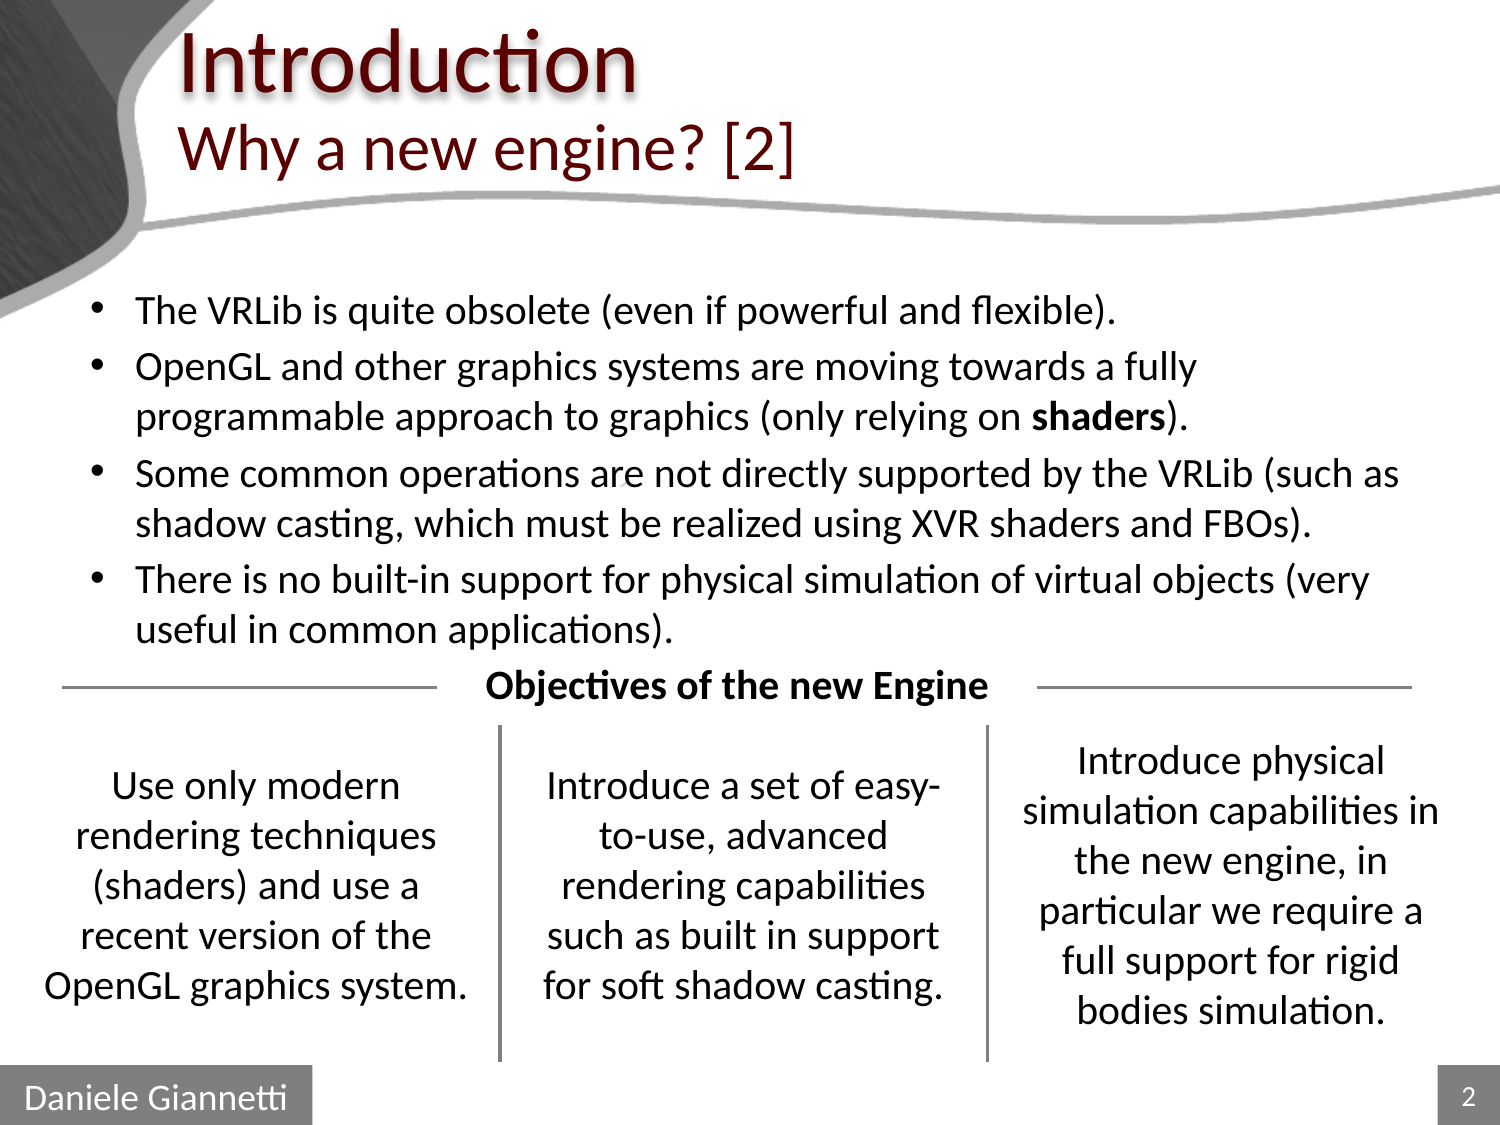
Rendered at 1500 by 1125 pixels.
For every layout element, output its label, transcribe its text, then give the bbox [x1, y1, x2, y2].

text_box Introduce physical simulation capabilities in the new engine, in particular we require a full support for rigid bodies simulation. [999, 725, 1463, 1075]
text_box Daniele Giannetti [0, 1065, 313, 1125]
slide_number 2 [1437, 1065, 1500, 1125]
text_box Use only modern rendering techniques (shaders) and use a recent version of the OpenGL graphics system. [24, 749, 488, 1063]
picture [989, 725, 999, 893]
list The VRLib is quite obsolete (even if powerful and flexible). OpenGL and other graphics systems are moving towards a fully programmable approach to graphics (only relying on shaders). Some common operations are not directly supported by the VRLib (such as shadow casting, which must be realized using XVR shaders and FBOs). There is no built-in support for physical simulation of virtual objects (very useful in common applications). [75, 275, 1425, 675]
picture [0, 0, 1500, 1125]
text_box Why a new engine? [2] [162, 87, 1375, 200]
text_box Introduce a set of easy-to-use, advanced rendering capabilities such as built in support for soft shadow casting. [512, 749, 975, 1063]
text_box Objectives of the new Engine [62, 649, 1413, 725]
picture [502, 725, 986, 893]
title Introduction [162, 0, 1375, 87]
